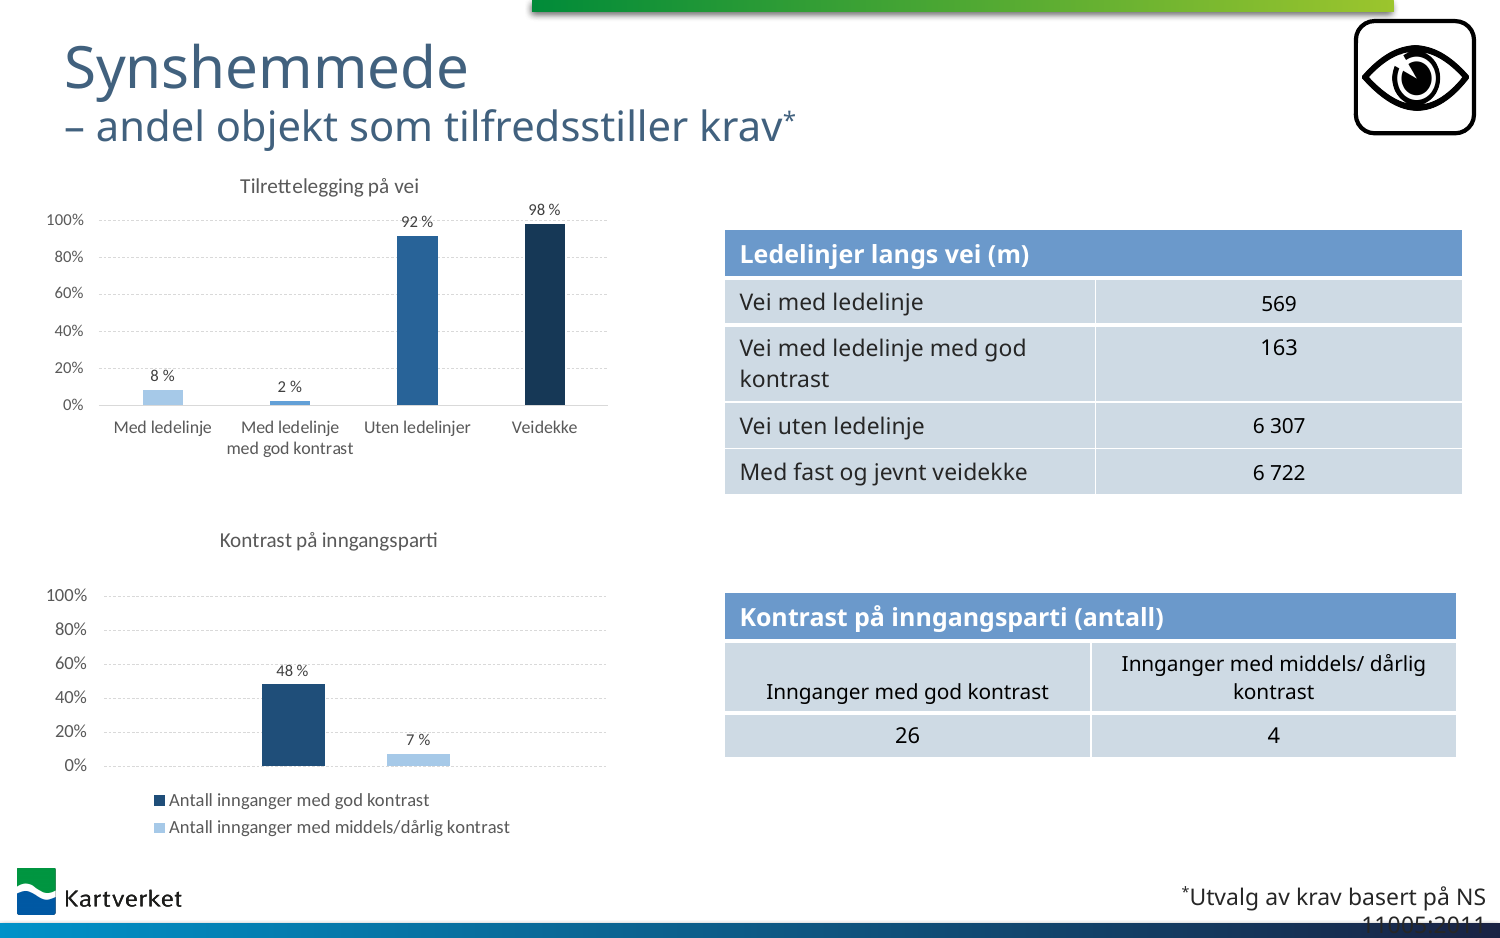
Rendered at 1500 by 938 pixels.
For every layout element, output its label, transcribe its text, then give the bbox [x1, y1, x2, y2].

picture [41, 520, 617, 846]
table_cell 6 722 [1096, 449, 1462, 494]
picture [41, 166, 618, 492]
table_cell 569 [1096, 280, 1462, 323]
table_cell Vei med ledelinje med god kontrast [725, 327, 1095, 401]
text_box Synshemmede – andel objekt som tilfredsstiller krav* [49, 24, 1431, 158]
table_header Kontrast på inngangsparti (antall) [725, 593, 1456, 639]
table_cell 163 [1096, 327, 1462, 401]
table_cell 6 307 [1096, 403, 1462, 448]
table_cell Med fast og jevnt veidekke [725, 449, 1095, 494]
table_cell 26 [725, 715, 1090, 757]
table_cell 4 [1092, 715, 1456, 757]
table_cell Innganger med middels/ dårlig kontrast [1092, 643, 1456, 711]
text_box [1355, 20, 1475, 134]
table_header Ledelinjer langs vei (m) [725, 230, 1462, 276]
table_cell Vei uten ledelinje [725, 403, 1095, 448]
table_cell Vei med ledelinje [725, 280, 1095, 323]
table_cell Innganger med god kontrast [725, 643, 1090, 711]
text_box *Utvalg av krav basert på NS 11005:2011 [1068, 873, 1500, 938]
